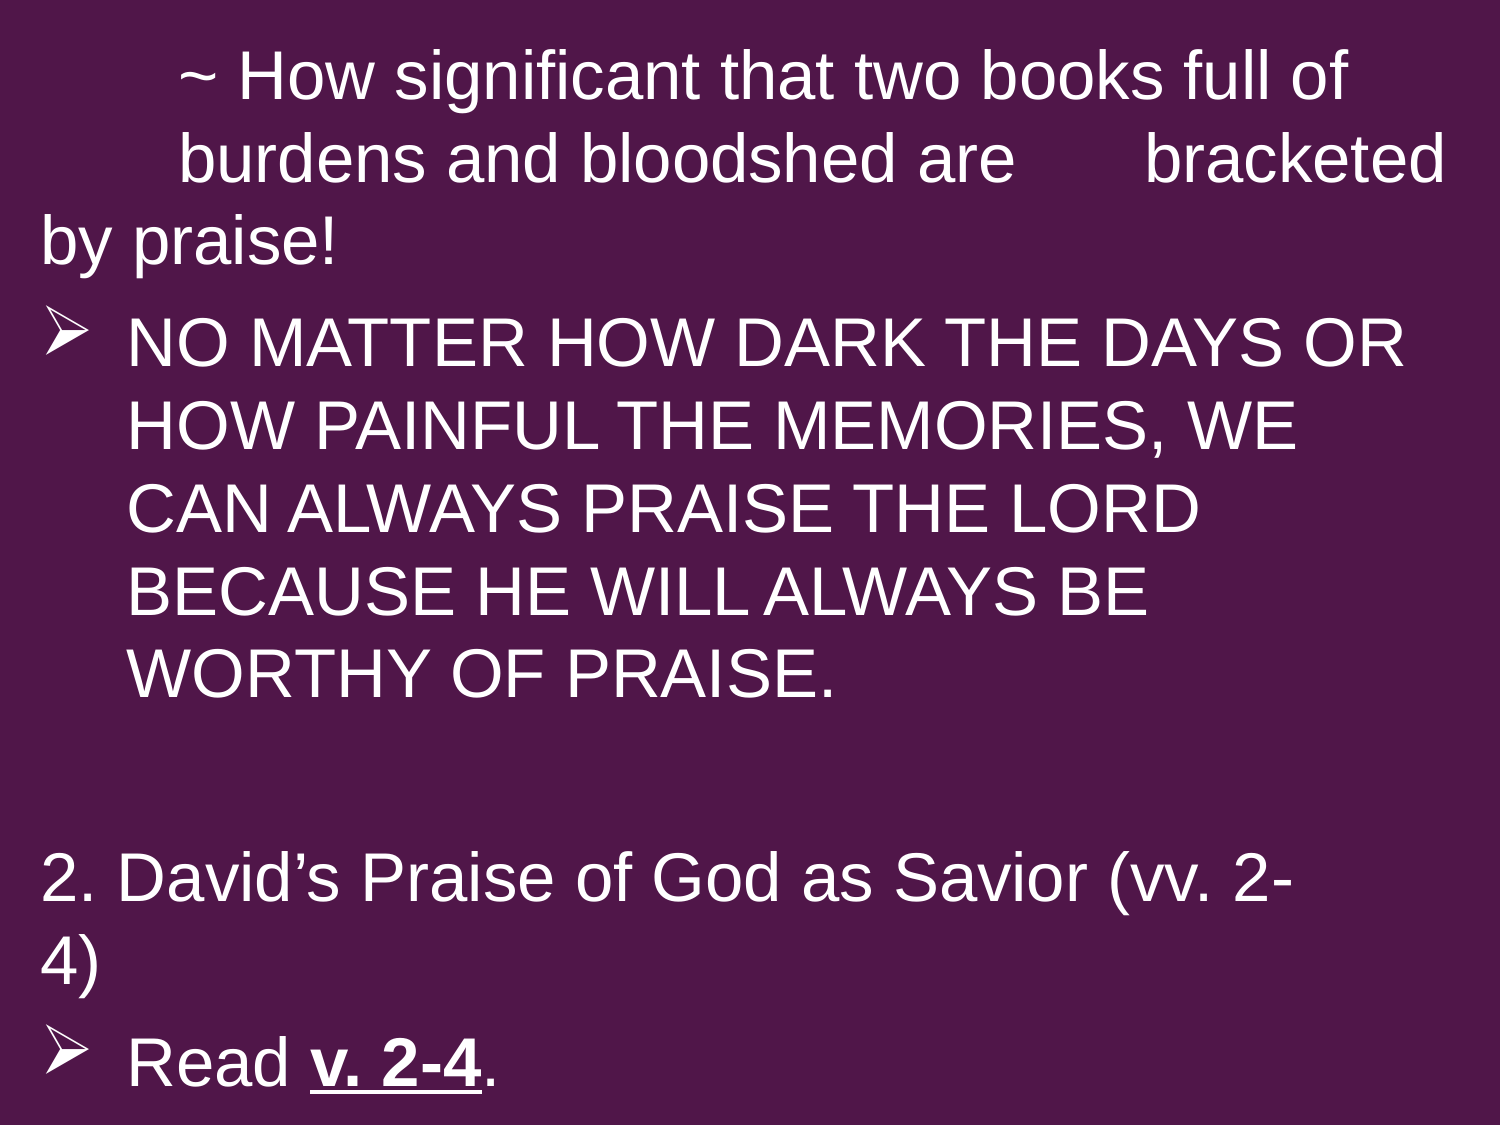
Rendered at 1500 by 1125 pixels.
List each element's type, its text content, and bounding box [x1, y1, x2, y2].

subtitle ~ How significant that two books full of burdens and bloodshed are bracketed by praise! NO MATTER HOW DARK THE DAYS OR HOW PAINFUL THE MEMORIES, WE CAN ALWAYS PRAISE THE LORD BECAUSE HE WILL ALWAYS BE WORTHY OF PRAISE. 2. David’s Praise of God as Savior (vv. 2- 4) Read v. 2-4. [25, 23, 1473, 1112]
